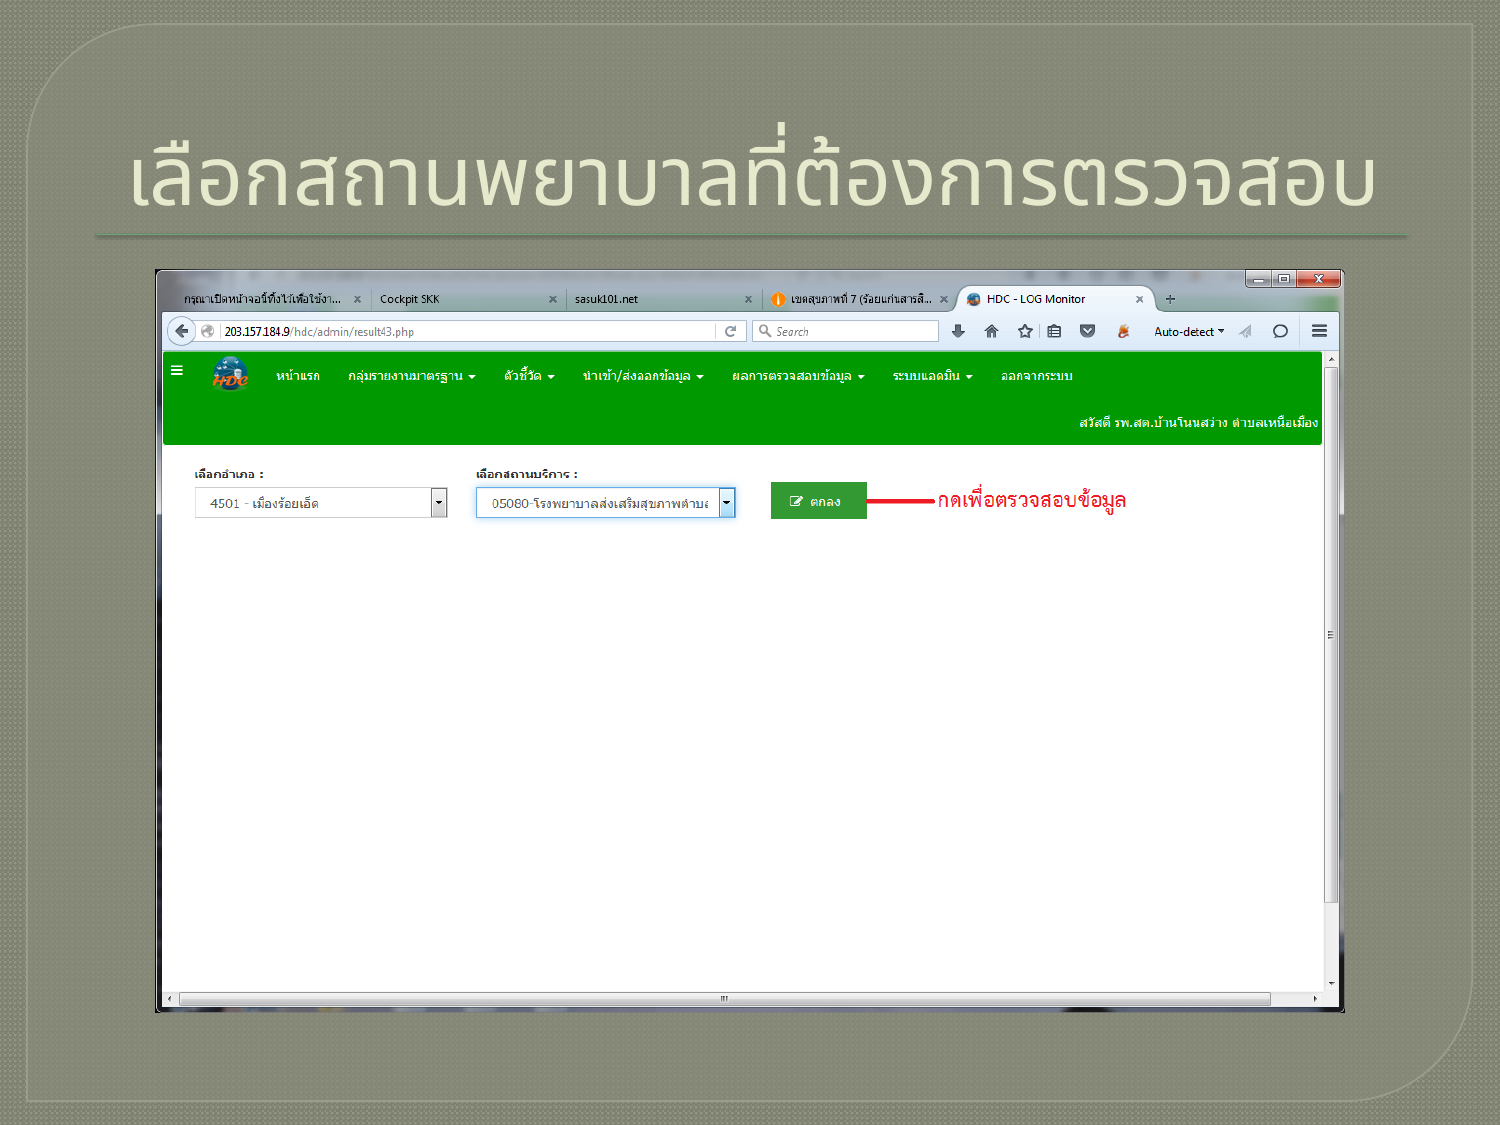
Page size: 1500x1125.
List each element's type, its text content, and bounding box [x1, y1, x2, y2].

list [155, 269, 1345, 1013]
title เลือกสถานพยาบาลที่ต้องการตรวจสอบ [75, 41, 1425, 230]
